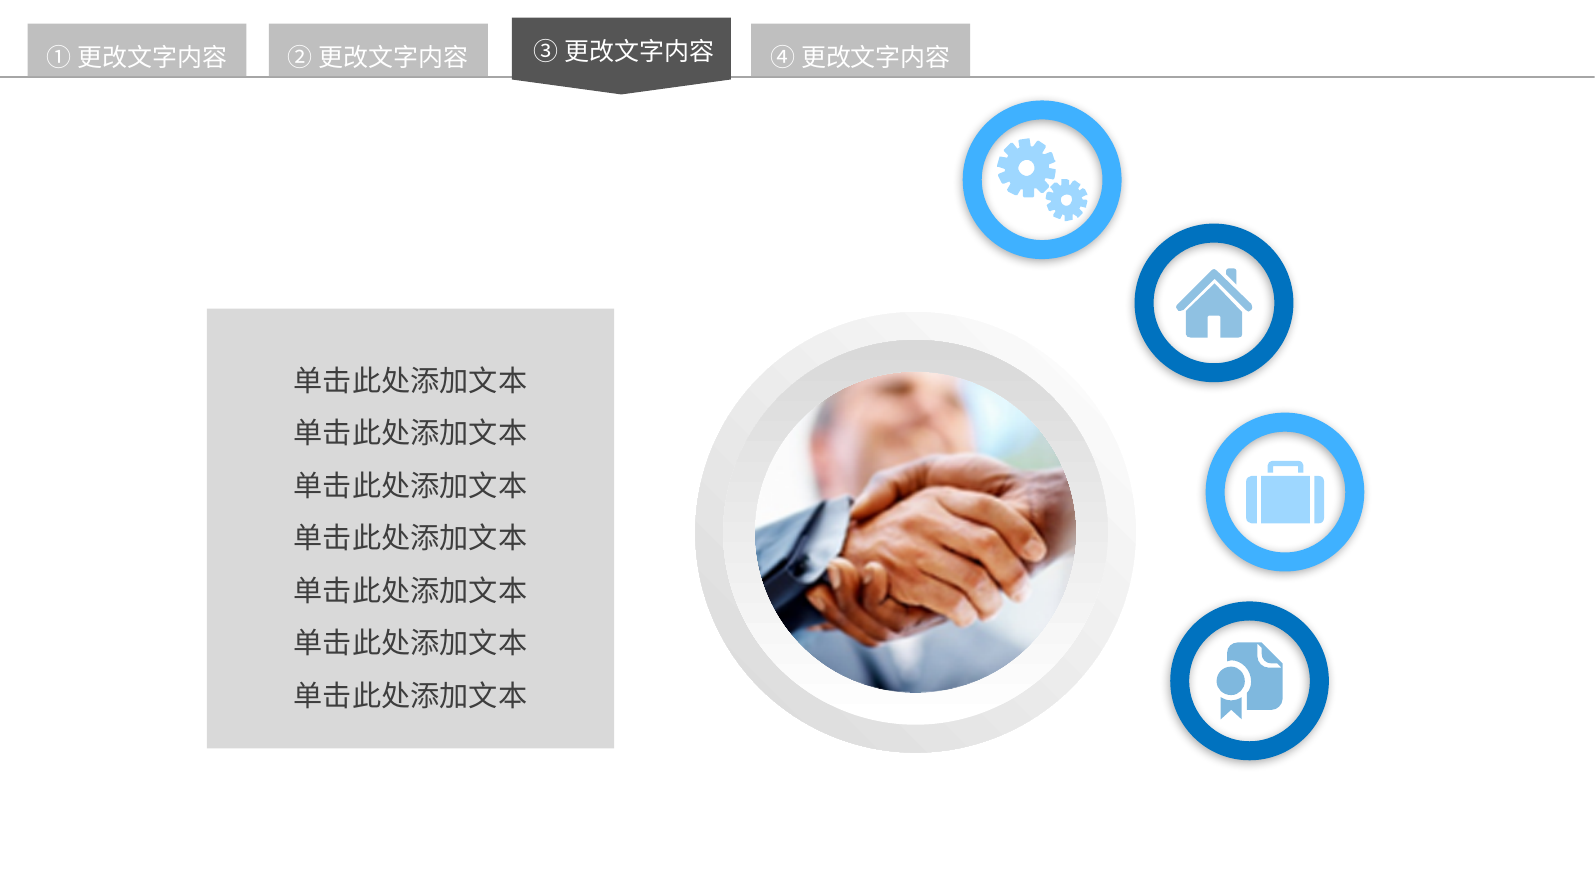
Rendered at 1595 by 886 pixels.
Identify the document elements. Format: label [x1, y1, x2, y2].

text_box [695, 311, 1136, 753]
text_box [0, 23, 449, 77]
text_box [206, 223, 615, 749]
text_box [1134, 223, 1294, 383]
text_box [454, 17, 795, 95]
text_box [798, 23, 1595, 77]
text_box [1205, 412, 1365, 572]
text_box [962, 100, 1122, 260]
text_box [1169, 601, 1330, 761]
